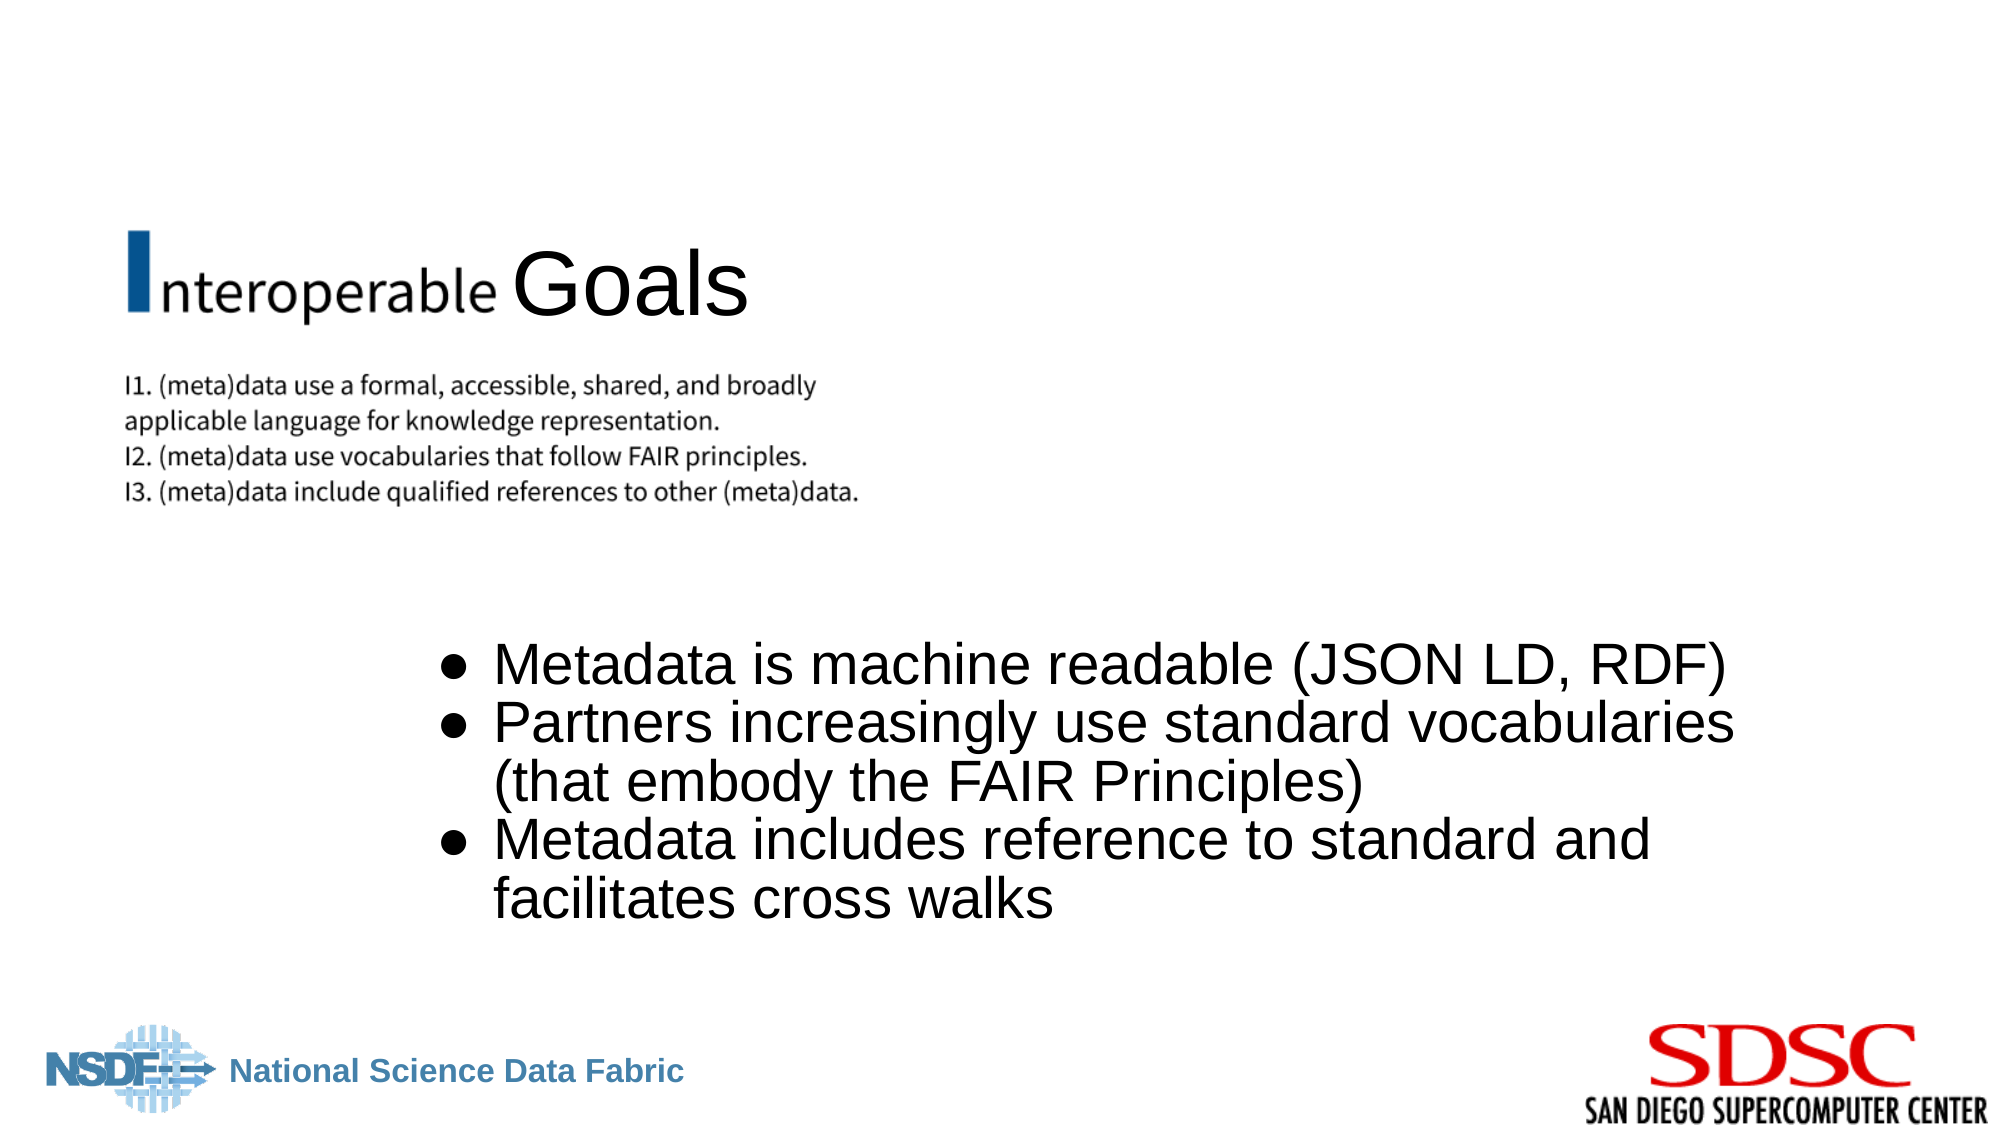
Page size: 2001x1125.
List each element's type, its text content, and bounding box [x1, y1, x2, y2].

title Goals [190, 178, 1915, 397]
picture [113, 212, 984, 608]
picture [1585, 1024, 1988, 1125]
list Metadata is machine readable (JSON LD, RDF) Partners increasingly use standard vocabularies (that embody the FAIR Principles) Metadata includes reference to standard and facilitates cross walks [403, 630, 1863, 1014]
picture [46, 1024, 217, 1114]
